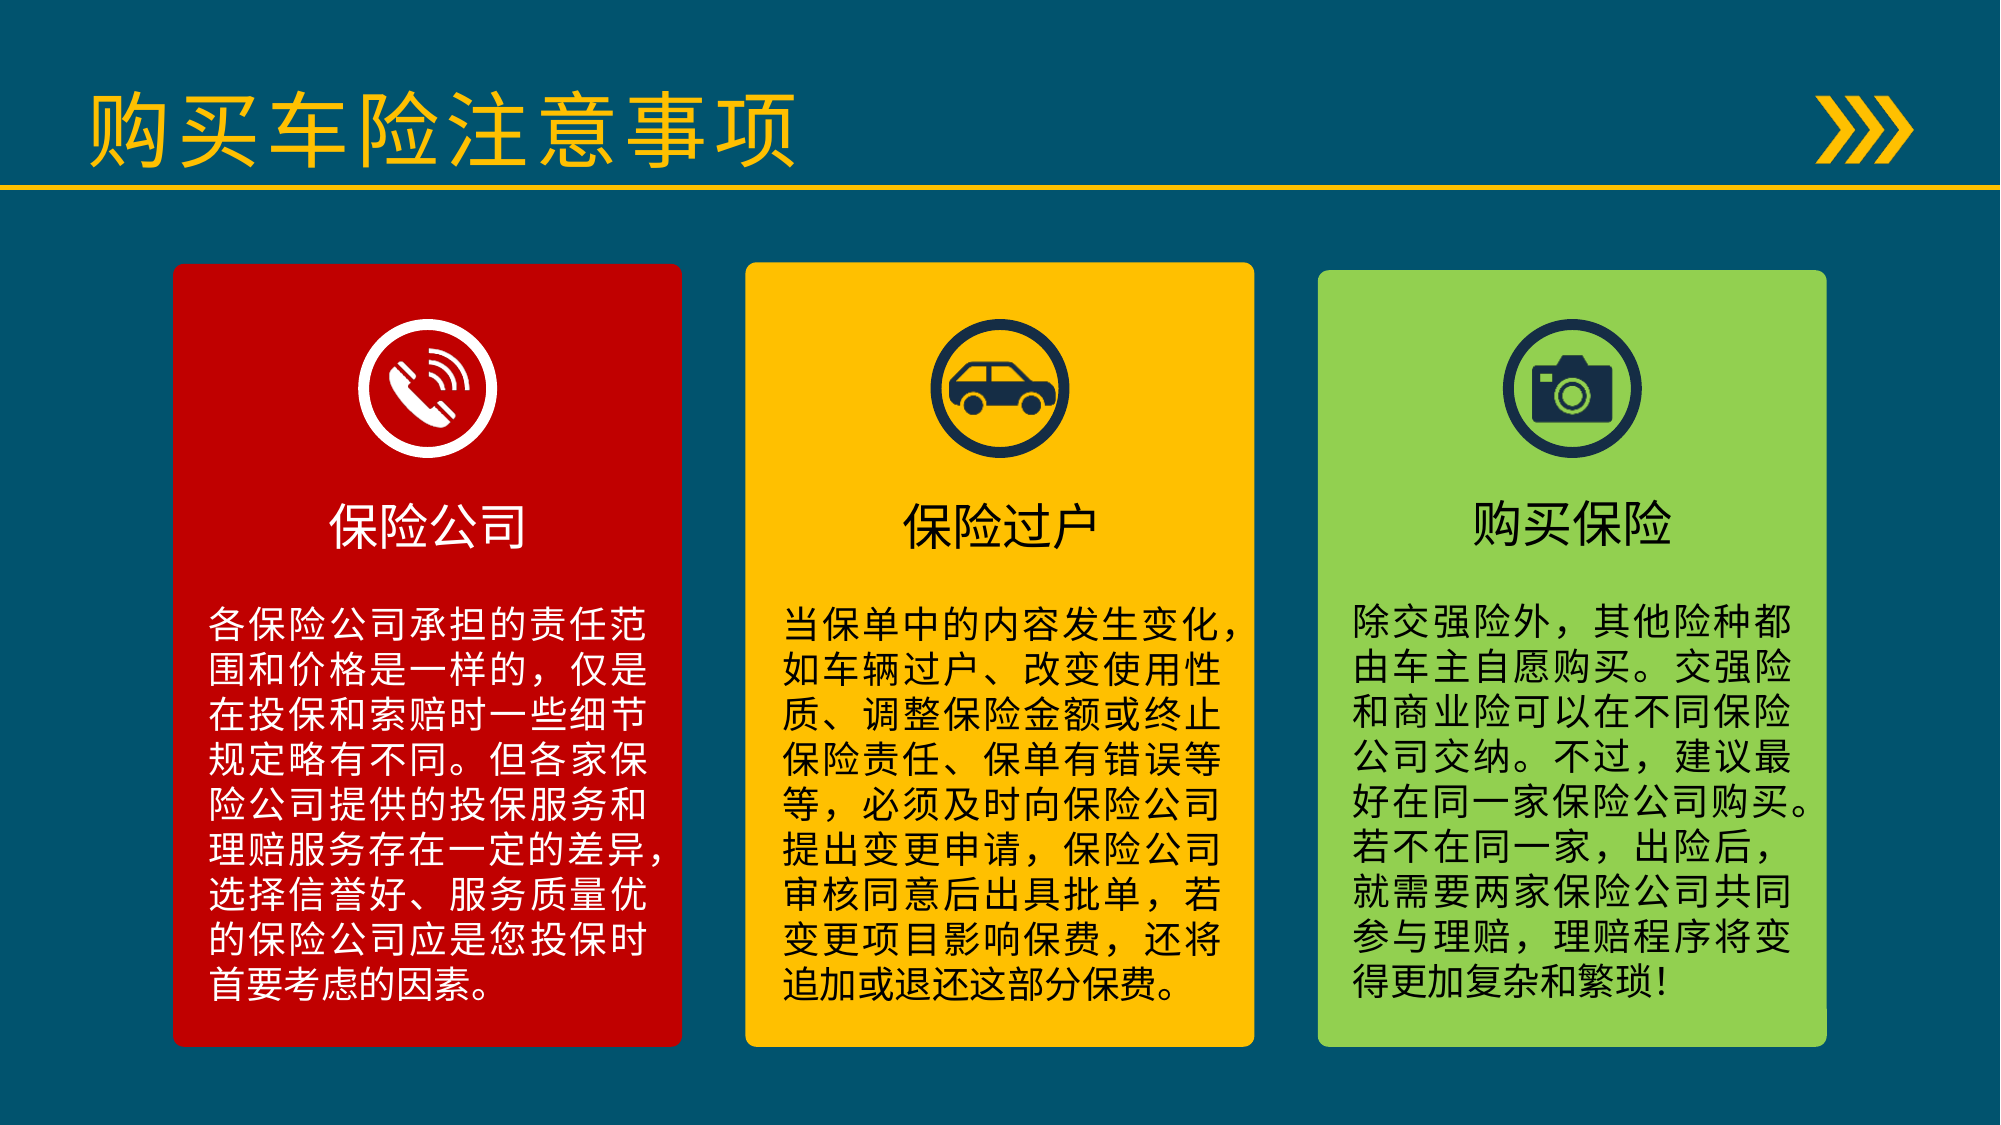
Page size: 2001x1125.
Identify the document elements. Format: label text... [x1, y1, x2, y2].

text_box 购买车险注意事项 [72, 70, 813, 185]
picture [1875, 96, 1913, 163]
text_box [172, 262, 684, 1048]
text_box 购买保险 除交强险外，其他险种都由车主自愿购买。交强险和商业险可以在不同保险公司交纳。不过，建议最好在同一家保险公司购买。若不在同一家，出险后，就需要两家保险公司共同参与理赔，理赔程序将变得更加复杂和繁琐！ [1337, 485, 1807, 1010]
text_box 保险过户 当保单中的内容发生变化，如车辆过户、改变使用性质、调整保险金额或终止保险责任、保单有错误等等，必须及时向保险公司提出变更申请，保险公司审核同意后出具批单，若变更项目影响保费，还将追加或退还这部分保费。 [767, 488, 1237, 1013]
text_box [397, 446, 458, 454]
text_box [935, 324, 1064, 453]
text_box 保险公司 各保险公司承担的责任范围和价格是一样的，仅是在投保和索赔时一些细节规定略有不同。但各家保险公司提供的投保服务和理赔服务存在一定的差异，选择信誉好、服务质量优的保险公司应是您投保时首要考虑的因素。 [193, 488, 663, 1013]
text_box [486, 359, 493, 418]
text_box [362, 358, 370, 419]
text_box [744, 261, 1256, 1048]
picture [1846, 96, 1884, 163]
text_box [1508, 324, 1637, 453]
text_box [1316, 269, 1828, 1048]
text_box [399, 323, 457, 330]
picture [370, 330, 486, 446]
picture [1817, 96, 1855, 163]
